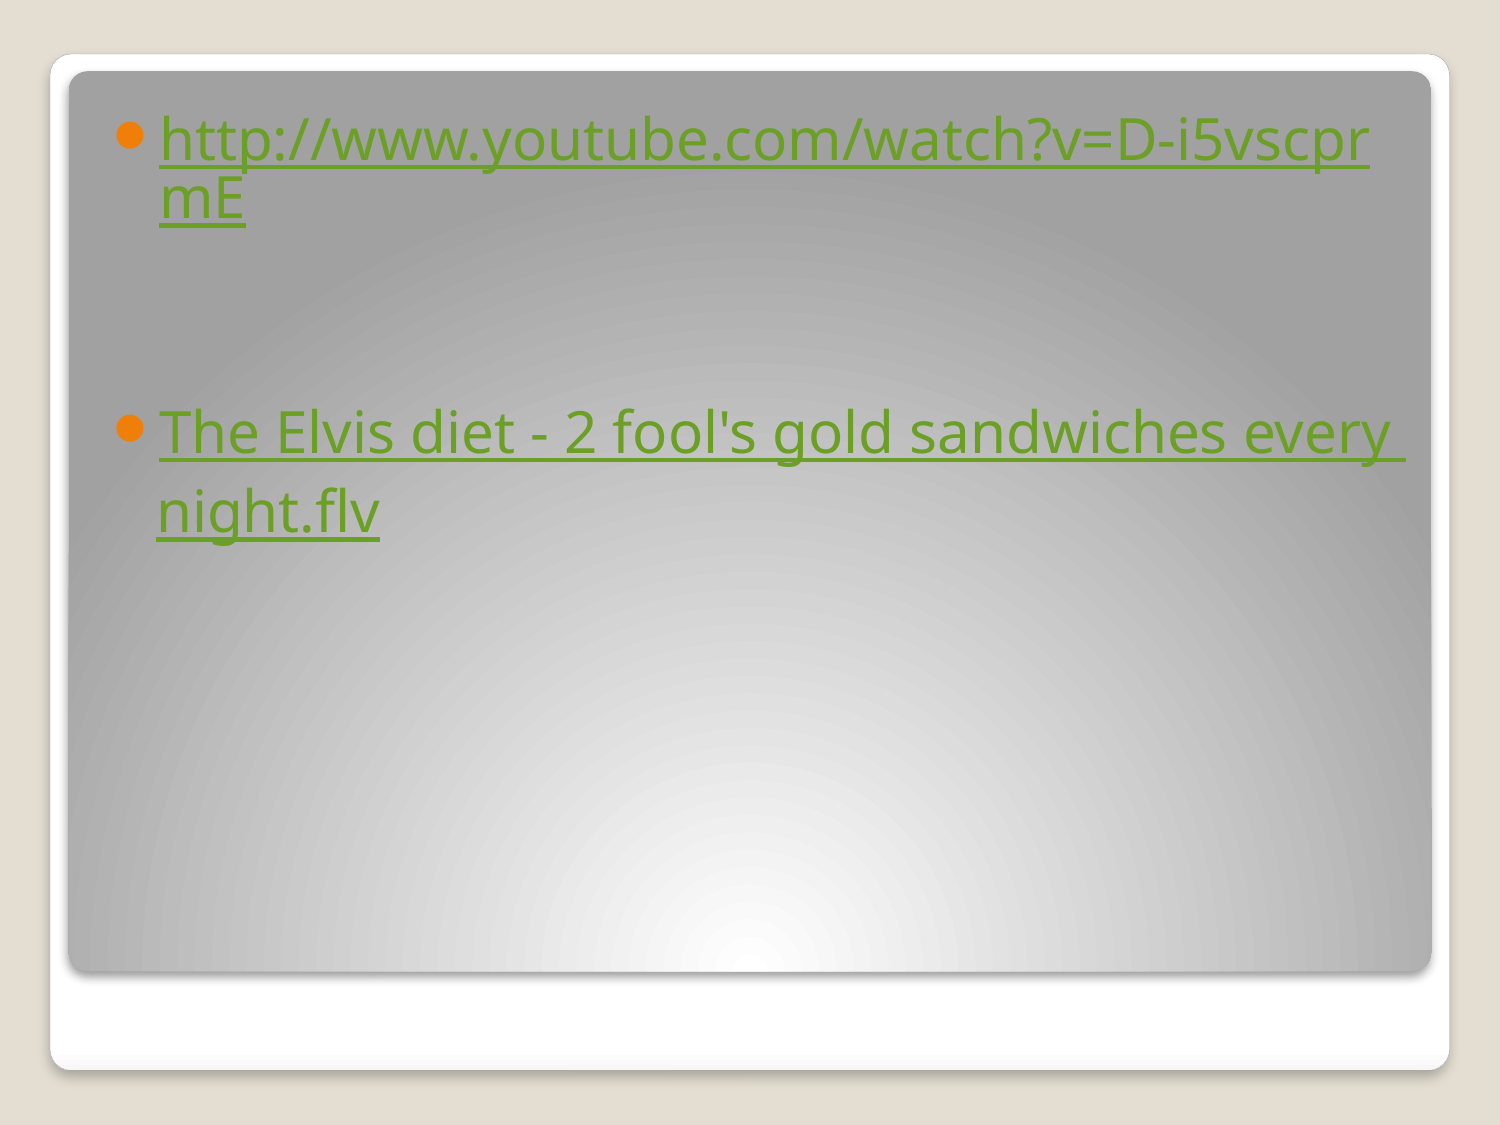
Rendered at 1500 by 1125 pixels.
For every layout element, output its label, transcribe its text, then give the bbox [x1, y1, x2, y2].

list http://www.youtube.com/watch?v=D-i5vscprmE The Elvis diet - 2 fool's gold sandwiches every night.flv [82, 86, 1425, 774]
